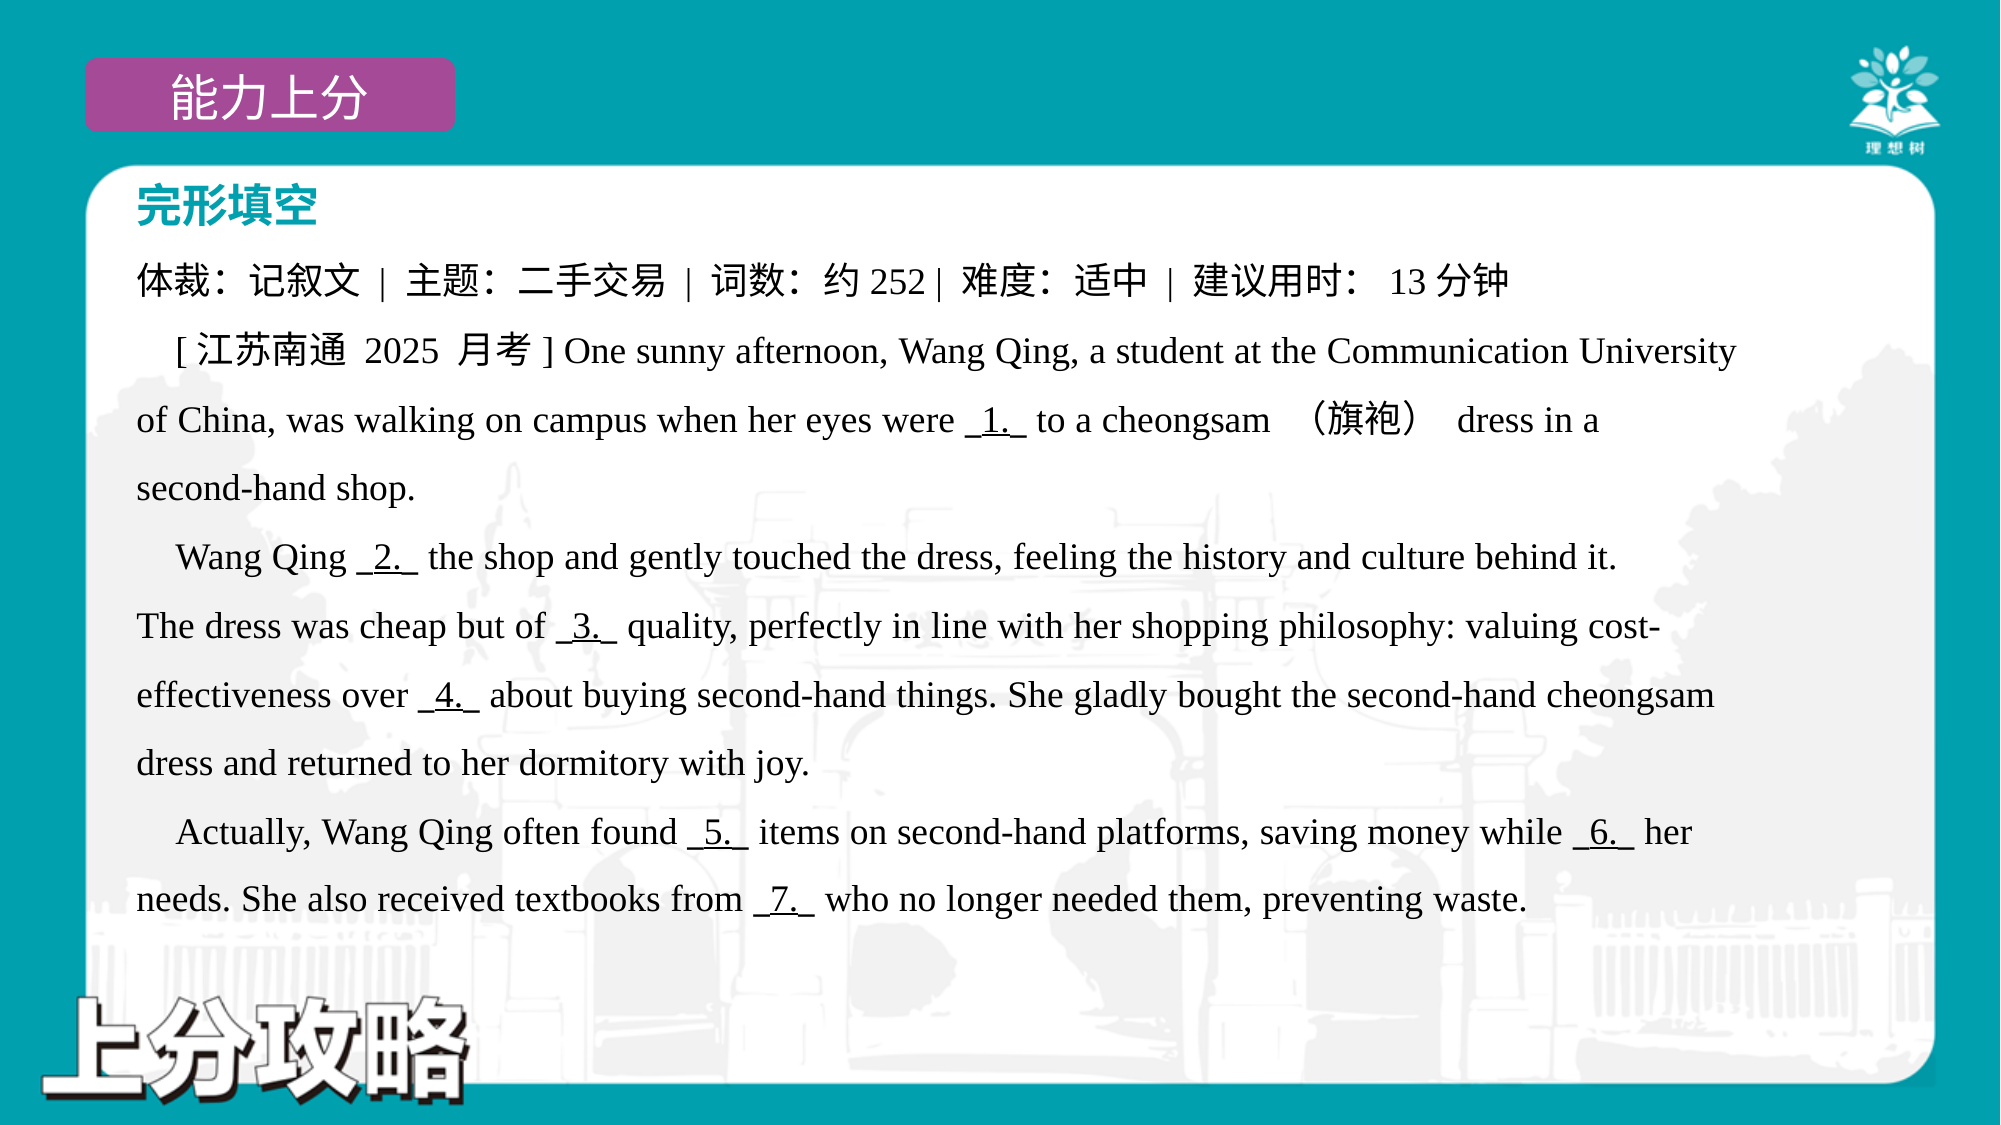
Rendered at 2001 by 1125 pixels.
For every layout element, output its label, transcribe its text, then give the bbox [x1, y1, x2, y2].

text_box 体裁：记叙文 | 主题：二手交易 | 词数：约252 | 难度：适中 | 建议用时：13分钟 [江苏南通 2025 月考] One sunny afternoon, Wang Qing, a student at the Communication University of China, was walking on campus when her eyes were _1._ to a cheongsam （旗袍） dress in a second-hand shop. Wang Qing _2._ the shop and gently touched the dress, feeling the history and culture behind it. The dress was cheap but of _3._ quality, perfectly in line with her shopping philosophy: valuing cost- effectiveness over _4._ about buying second-hand things. She gladly bought the second-hand cheongsam dress and returned to her dormitory with joy. Actually, Wang Qing often found _5._ items on second-hand platforms, saving money while _6._ her needs. She also received textbooks from _7._ who no longer needed them, preventing waste.#4 [136, 233, 1865, 842]
picture [0, 0, 2000, 1125]
text_box 完形填空 [136, 176, 1865, 232]
